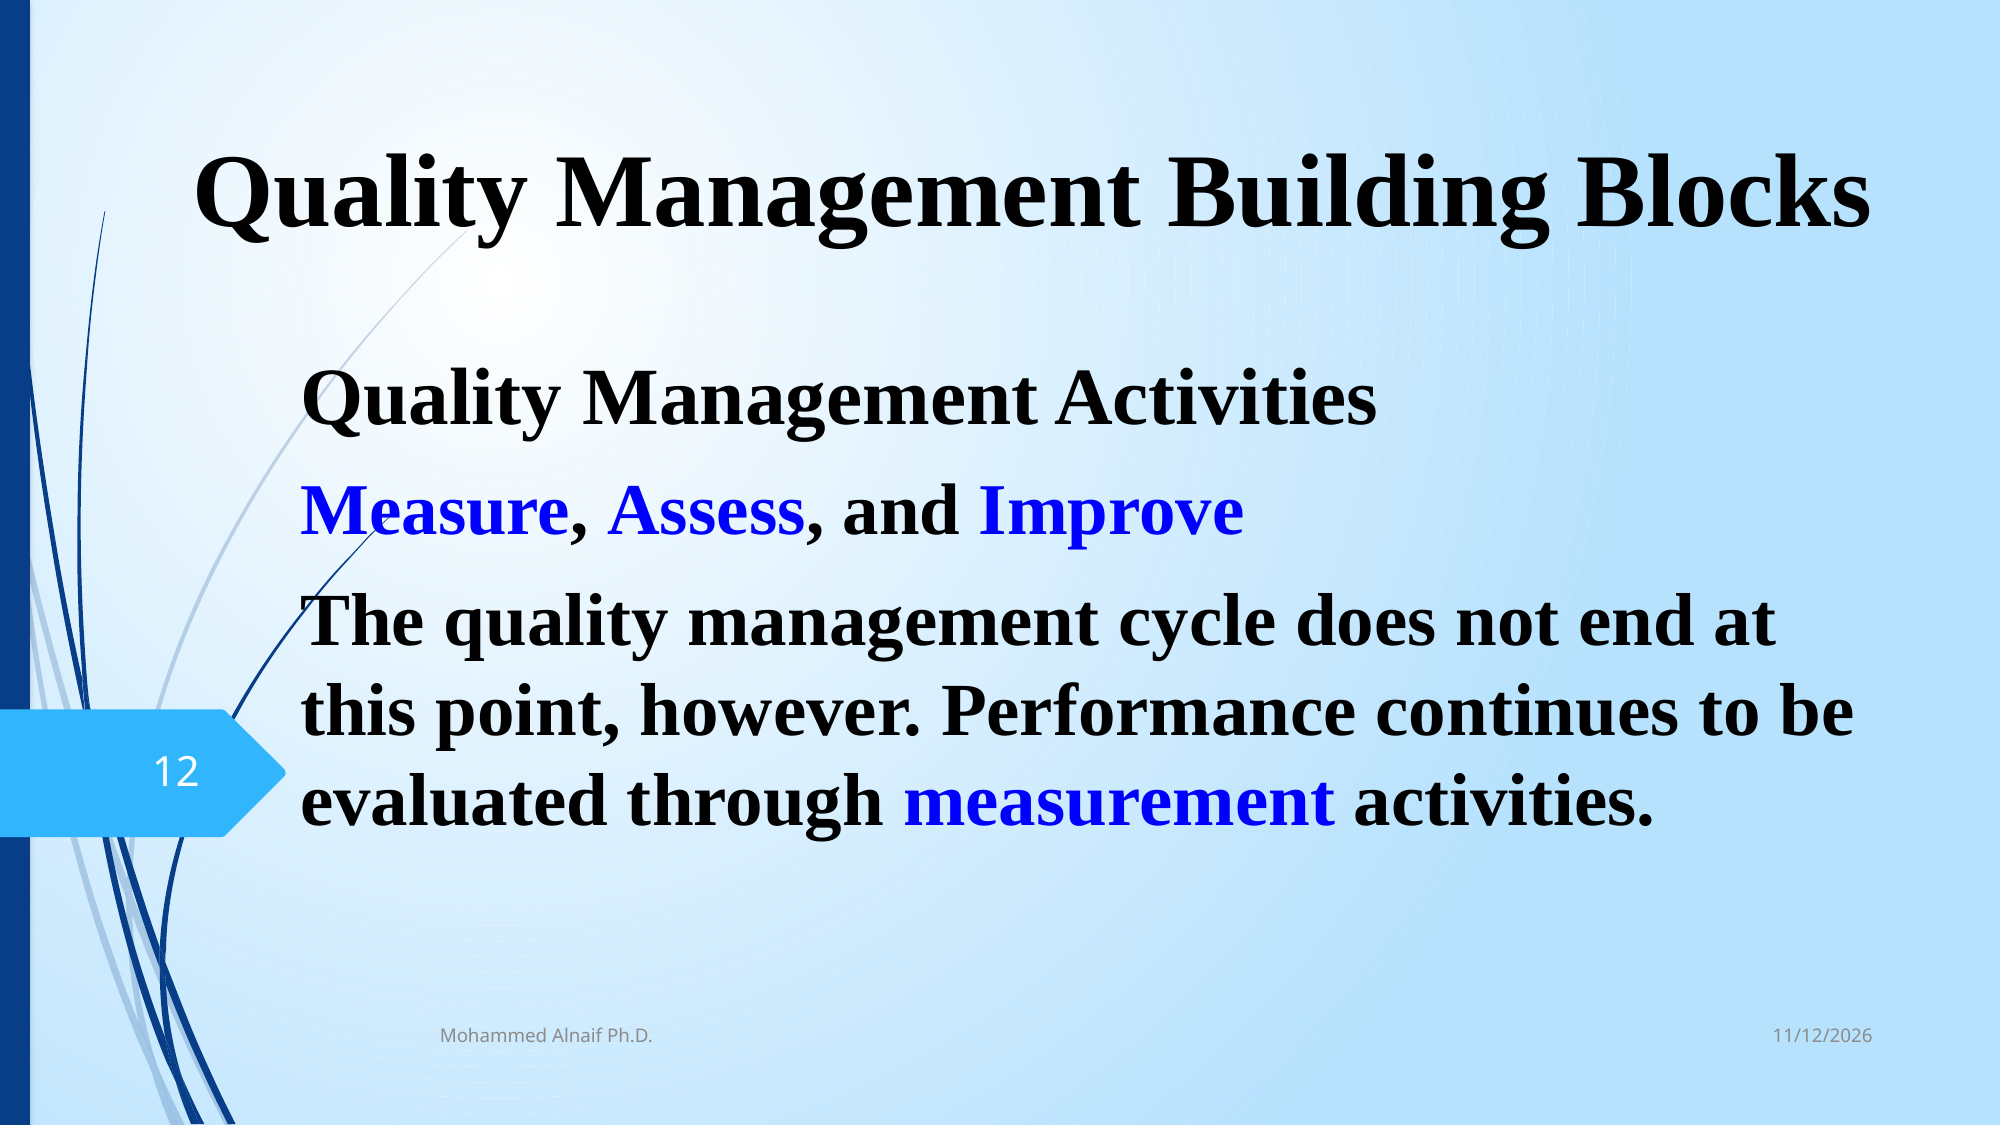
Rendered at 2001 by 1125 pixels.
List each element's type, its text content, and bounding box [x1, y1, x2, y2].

title Quality Management Building Blocks [177, 101, 1917, 256]
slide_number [1699, 1005, 1888, 1067]
subtitle Quality Management Activities Measure, Assess, and Improve The quality management cycle does not end at this point, however. Performance continues to be evaluated through measurement activities. [285, 335, 1898, 1025]
slide_number 12 [87, 743, 216, 803]
footer Mohammed Alnaif Ph.D. [424, 1006, 1675, 1067]
